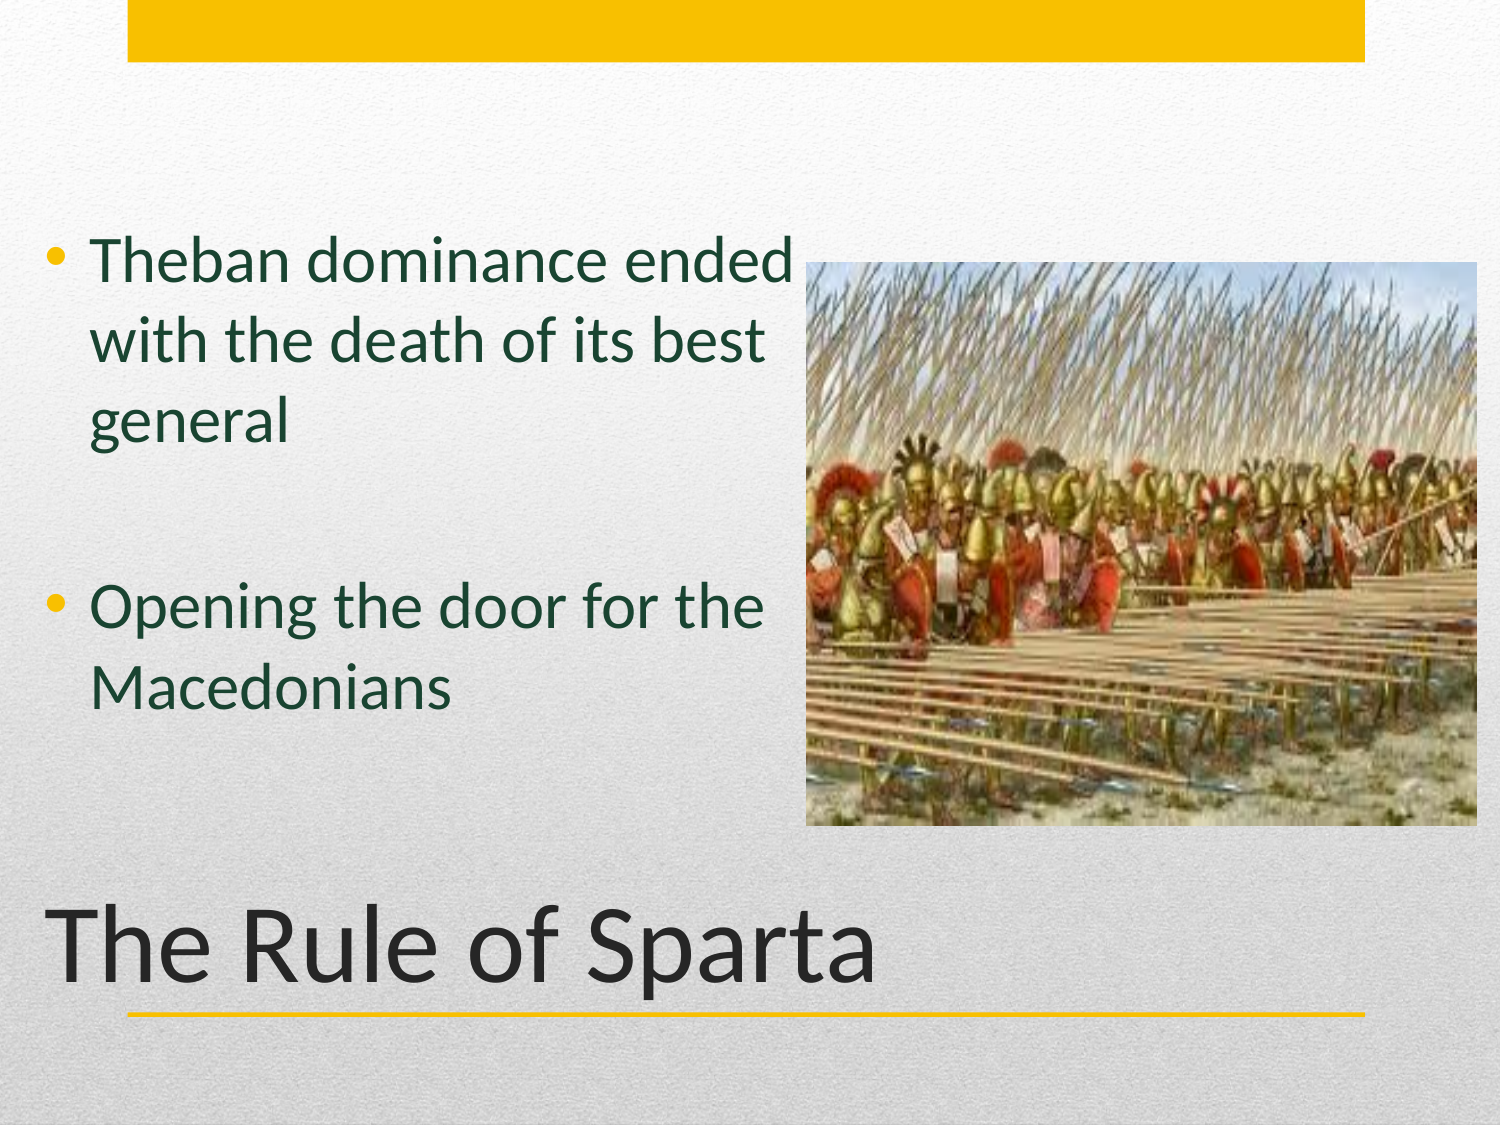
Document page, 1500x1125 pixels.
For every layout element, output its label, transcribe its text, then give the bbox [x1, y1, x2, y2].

list Theban dominance ended with the death of its best general Opening the door for the Macedonians [29, 112, 1082, 826]
title The Rule of Sparta [29, 826, 1477, 1013]
picture [805, 261, 1478, 826]
